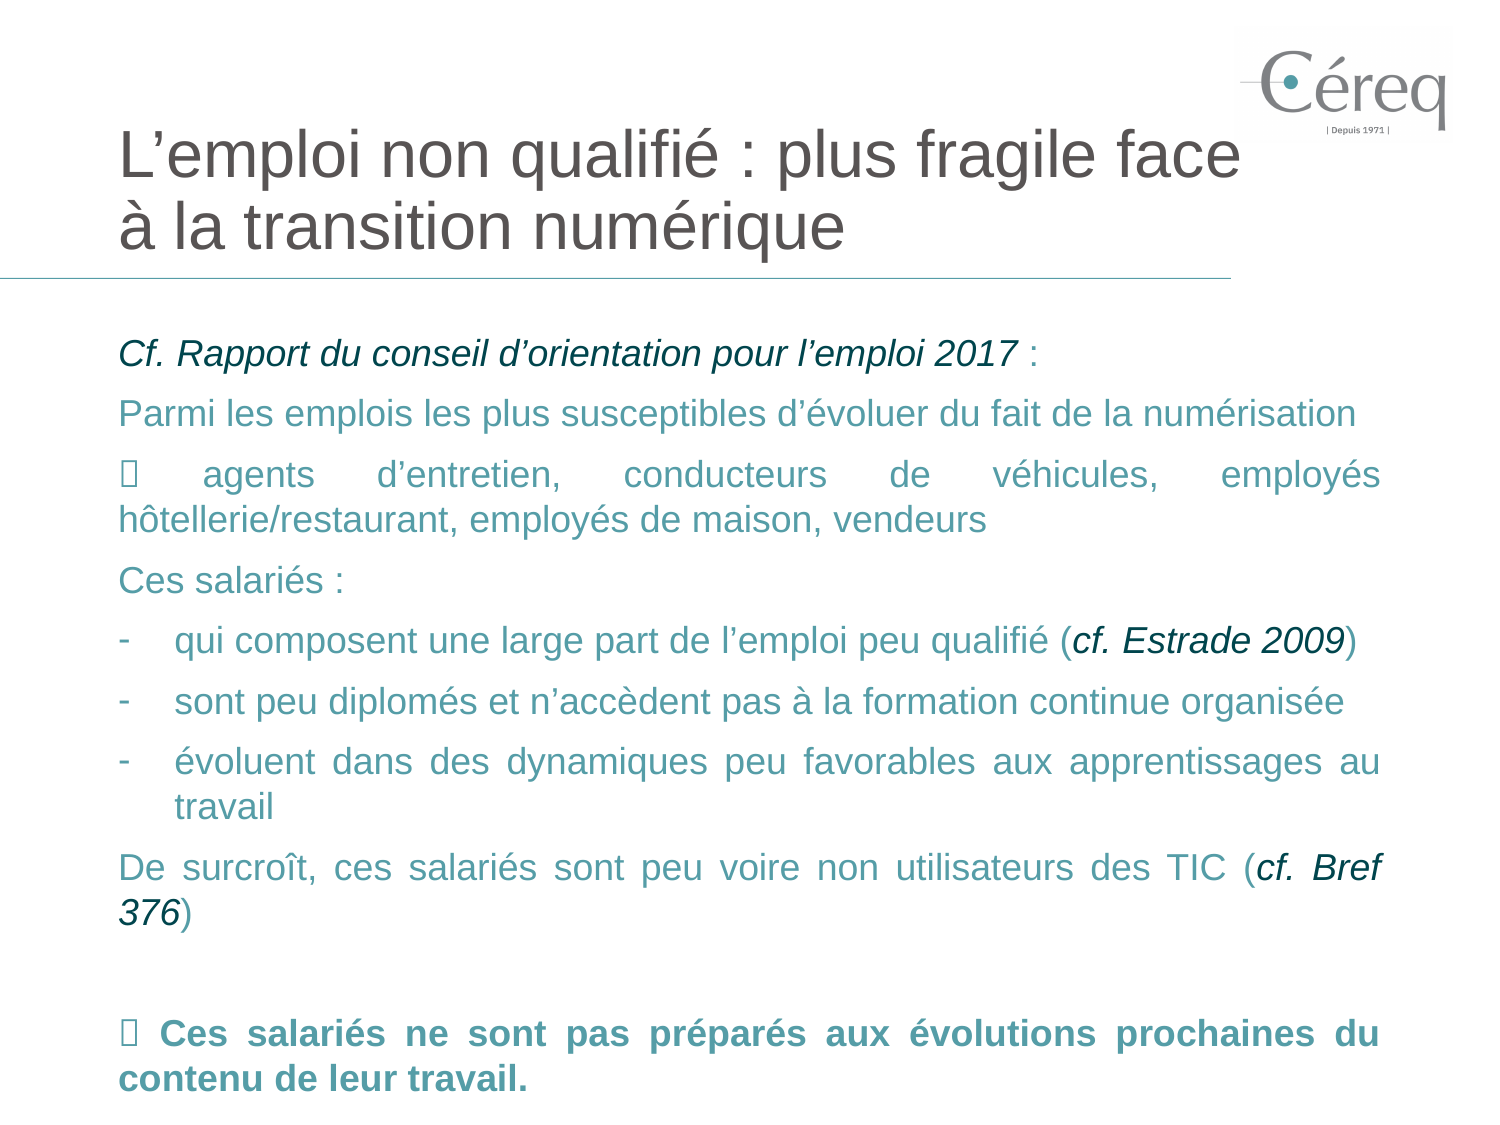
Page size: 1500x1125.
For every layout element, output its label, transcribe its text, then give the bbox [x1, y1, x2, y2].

picture [1234, 26, 1453, 143]
list Cf. Rapport du conseil d’orientation pour l’emploi 2017 : Parmi les emplois les plus susceptibles d’évoluer du fait de la numérisation  agents d’entretien, conducteurs de véhicules, employés hôtellerie/restaurant, employés de maison, vendeurs Ces salariés : qui composent une large part de l’emploi peu qualifié (cf. Estrade 2009) sont peu diplomés et n’accèdent pas à la formation continue organisée évoluent dans des dynamiques peu favorables aux apprentissages au travail De surcroît, ces salariés sont peu voire non utilisateurs des TIC (cf. Bref 376)  Ces salariés ne sont pas préparés aux évolutions prochaines du contenu de leur travail. [103, 321, 1397, 1047]
title L’emploi non qualifié : plus fragile face à la transition numérique [103, 105, 1397, 278]
